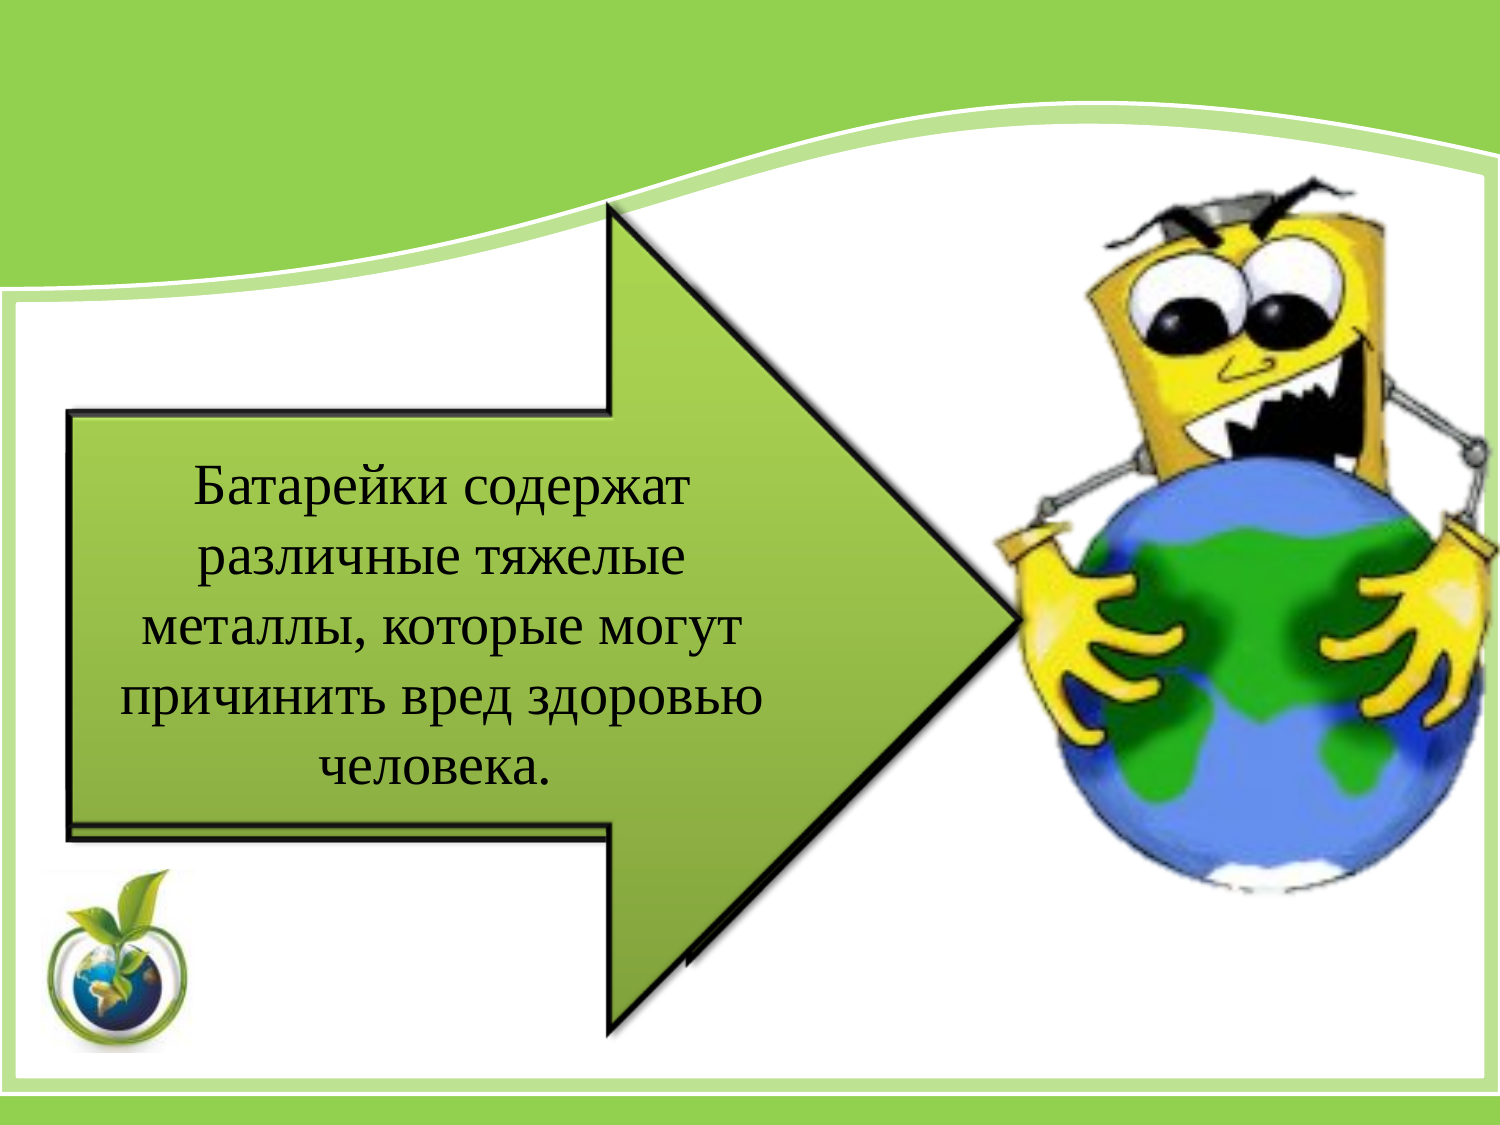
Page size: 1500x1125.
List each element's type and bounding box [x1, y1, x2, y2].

text_box [49, 273, 56, 980]
picture [41, 869, 195, 1053]
picture [903, 51, 1500, 1006]
text_box [61, 191, 1042, 1050]
